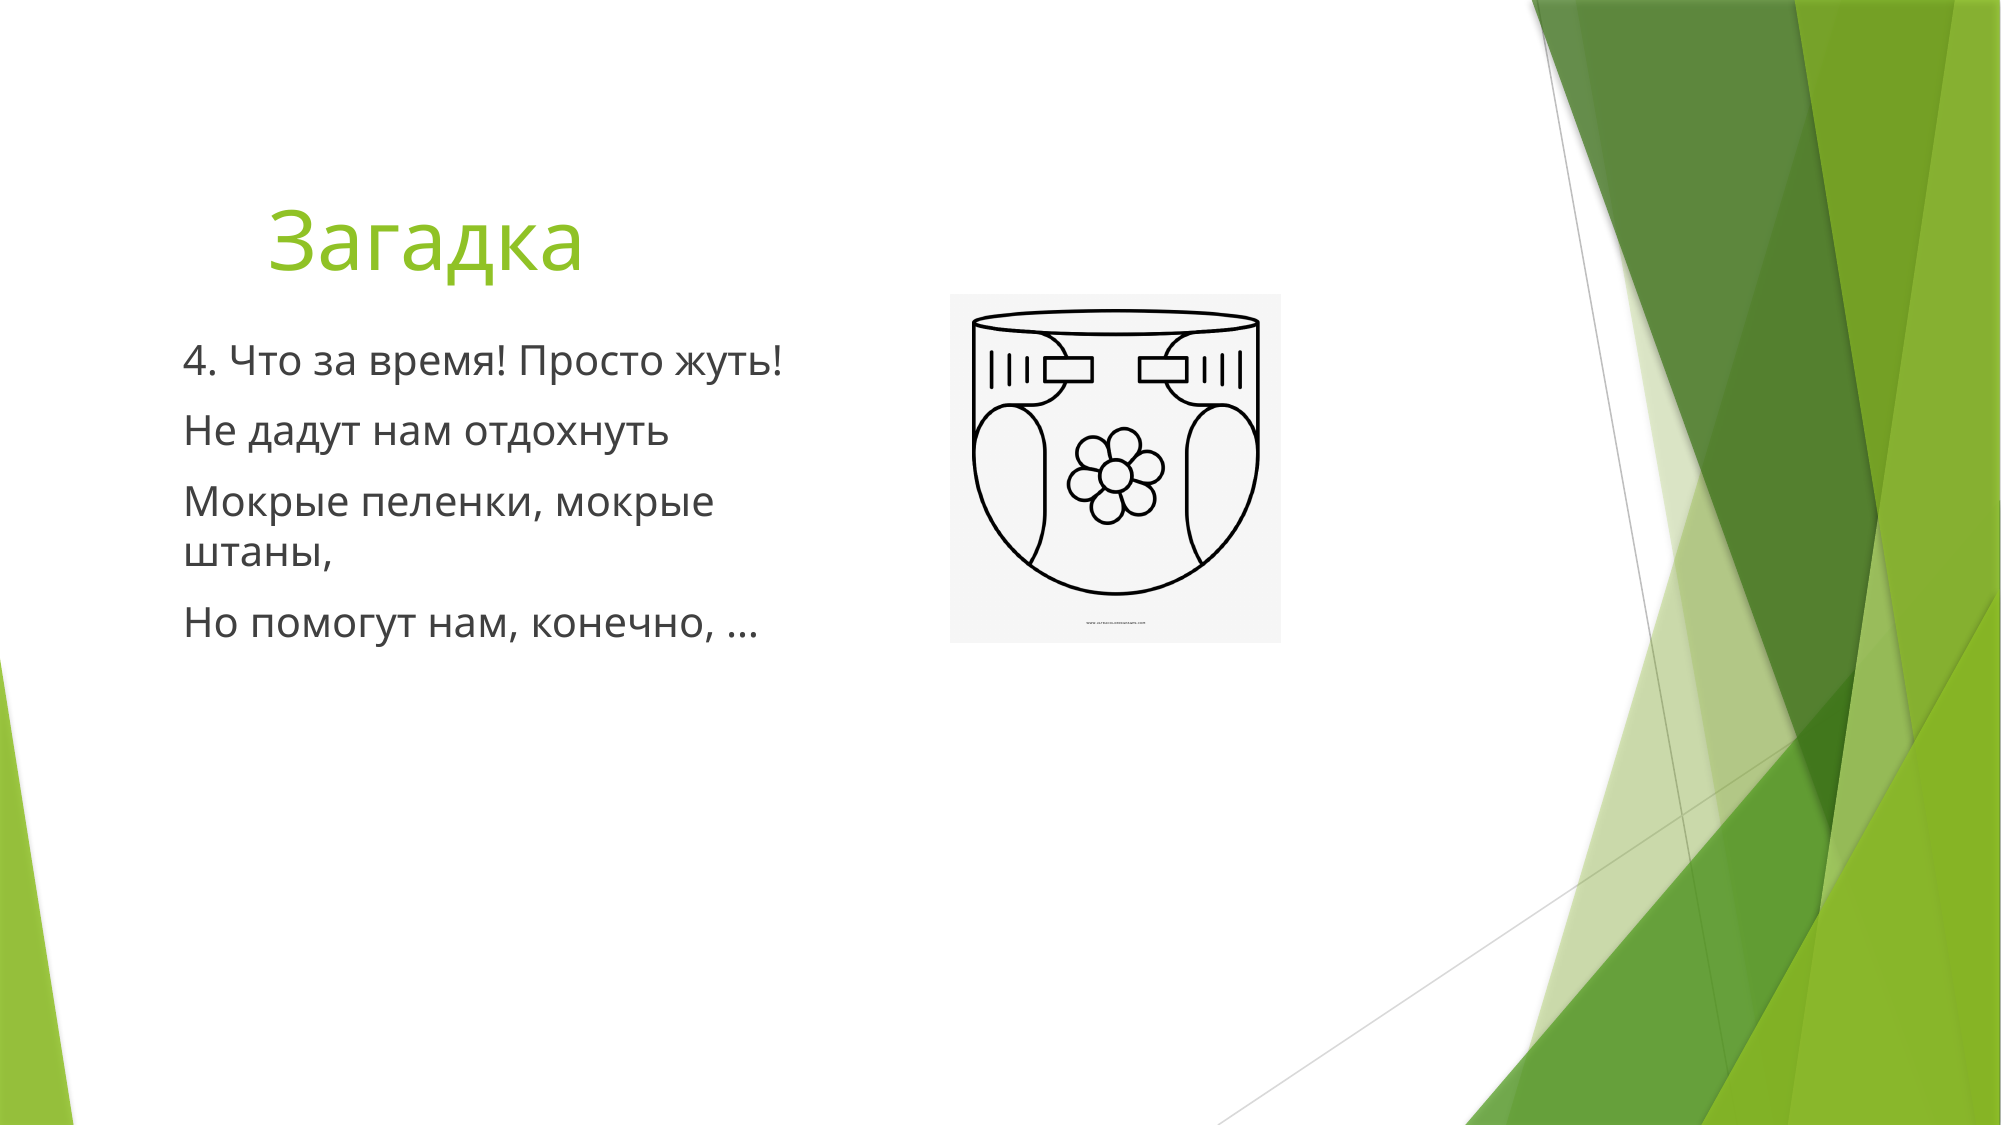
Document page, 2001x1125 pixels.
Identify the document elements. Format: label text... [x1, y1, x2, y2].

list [950, 293, 1282, 643]
title Загадка [111, 84, 744, 295]
list 4. Что за время! Просто жуть! Не дадут нам отдохнуть Мокрые пеленки, мокрые штаны, Но помогут нам, конечно, … [167, 325, 801, 750]
